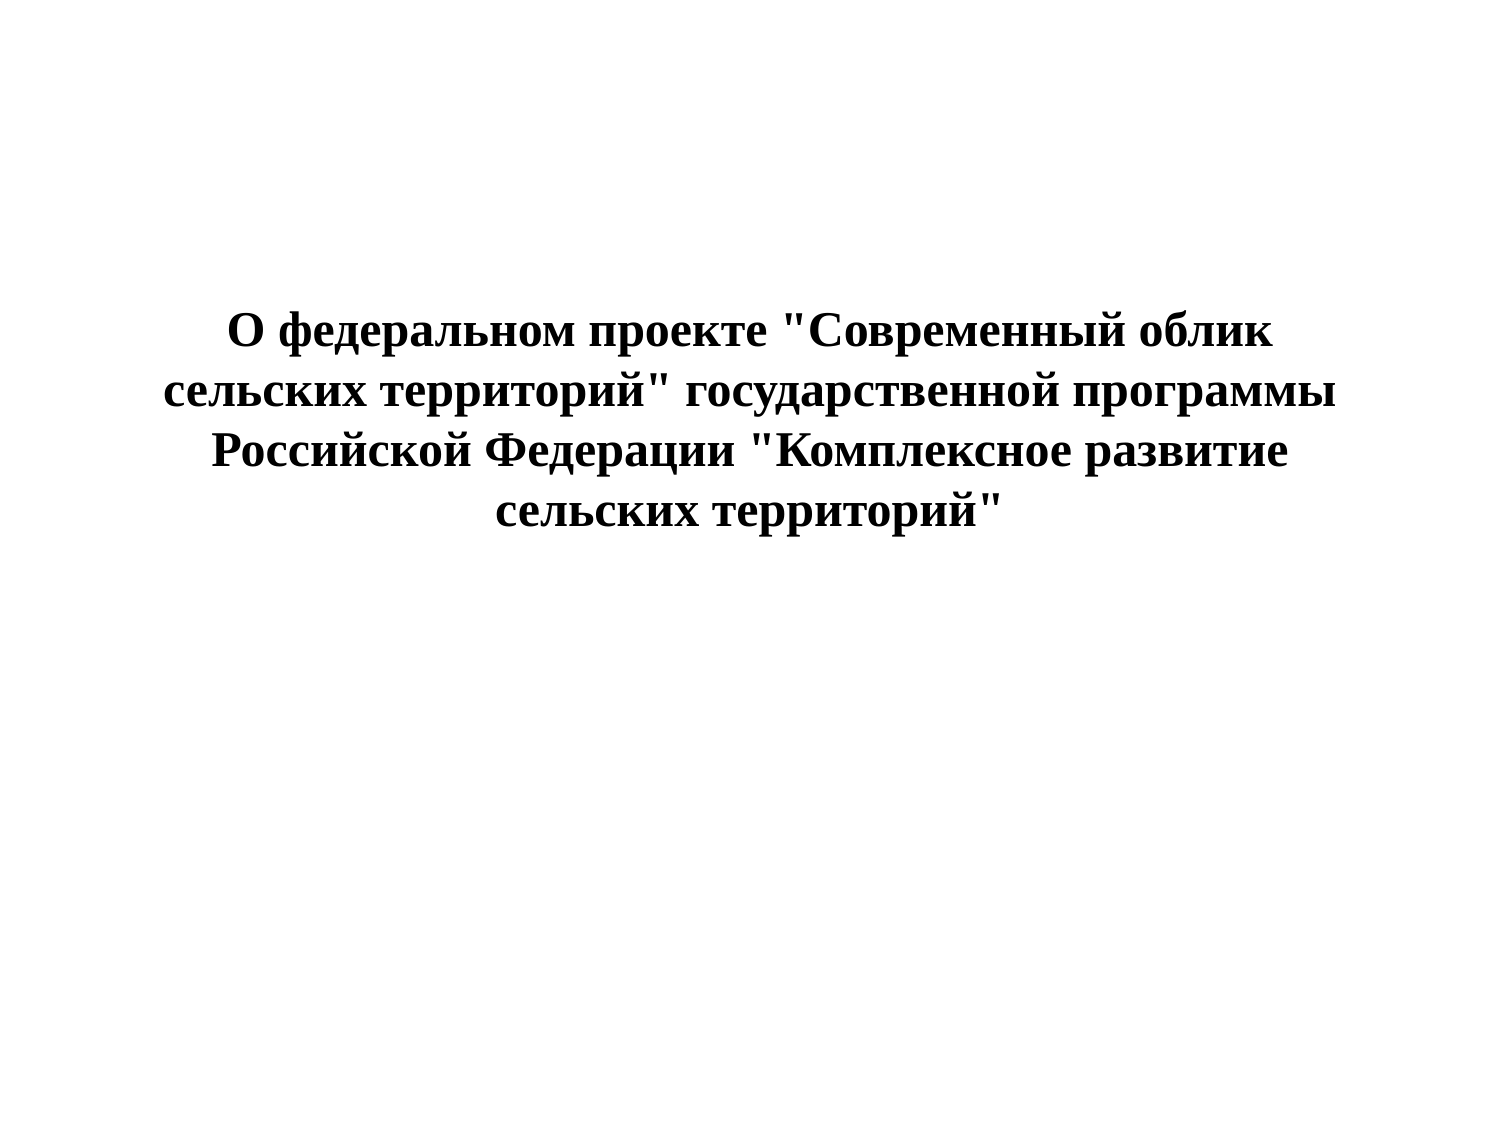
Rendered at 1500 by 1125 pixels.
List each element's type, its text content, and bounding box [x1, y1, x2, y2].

title О федеральном проекте "Современный облик сельских территорий" государственной программы Российской Федерации "Комплексное развитие сельских территорий" [112, 302, 1388, 591]
